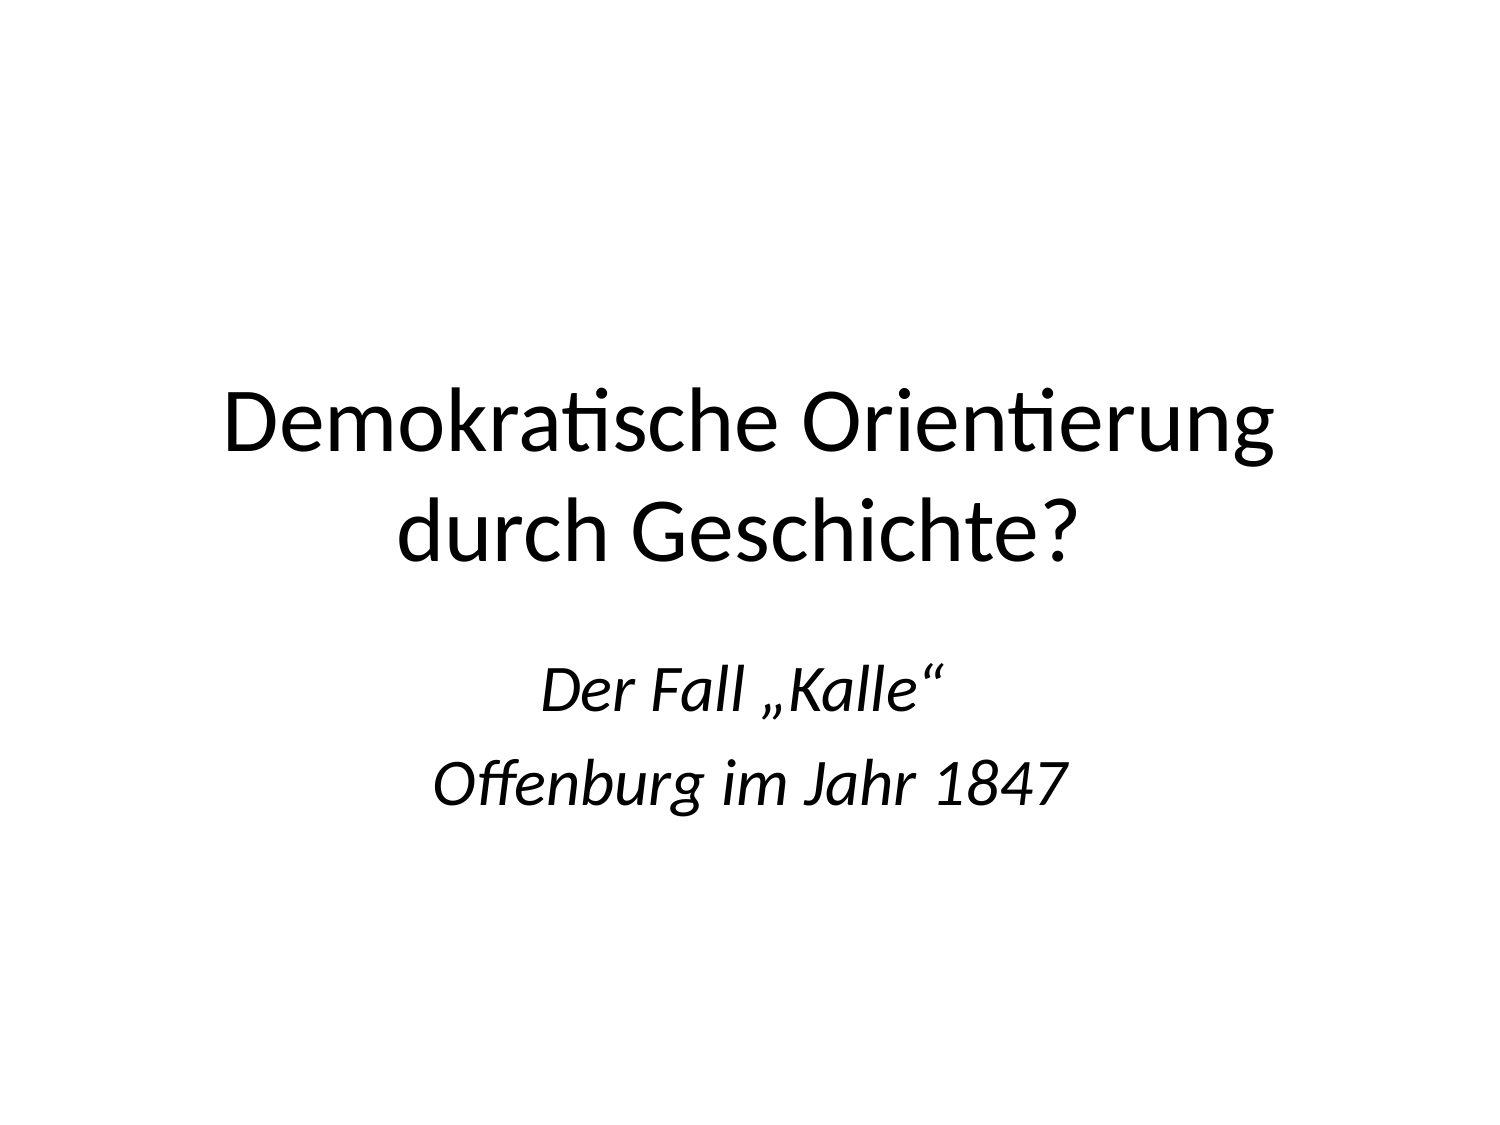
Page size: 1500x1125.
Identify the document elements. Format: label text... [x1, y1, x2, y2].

title Demokratische Orientierung durch Geschichte? [112, 349, 1388, 591]
subtitle Der Fall „Kalle“ Offenburg im Jahr 1847 [225, 637, 1275, 925]
